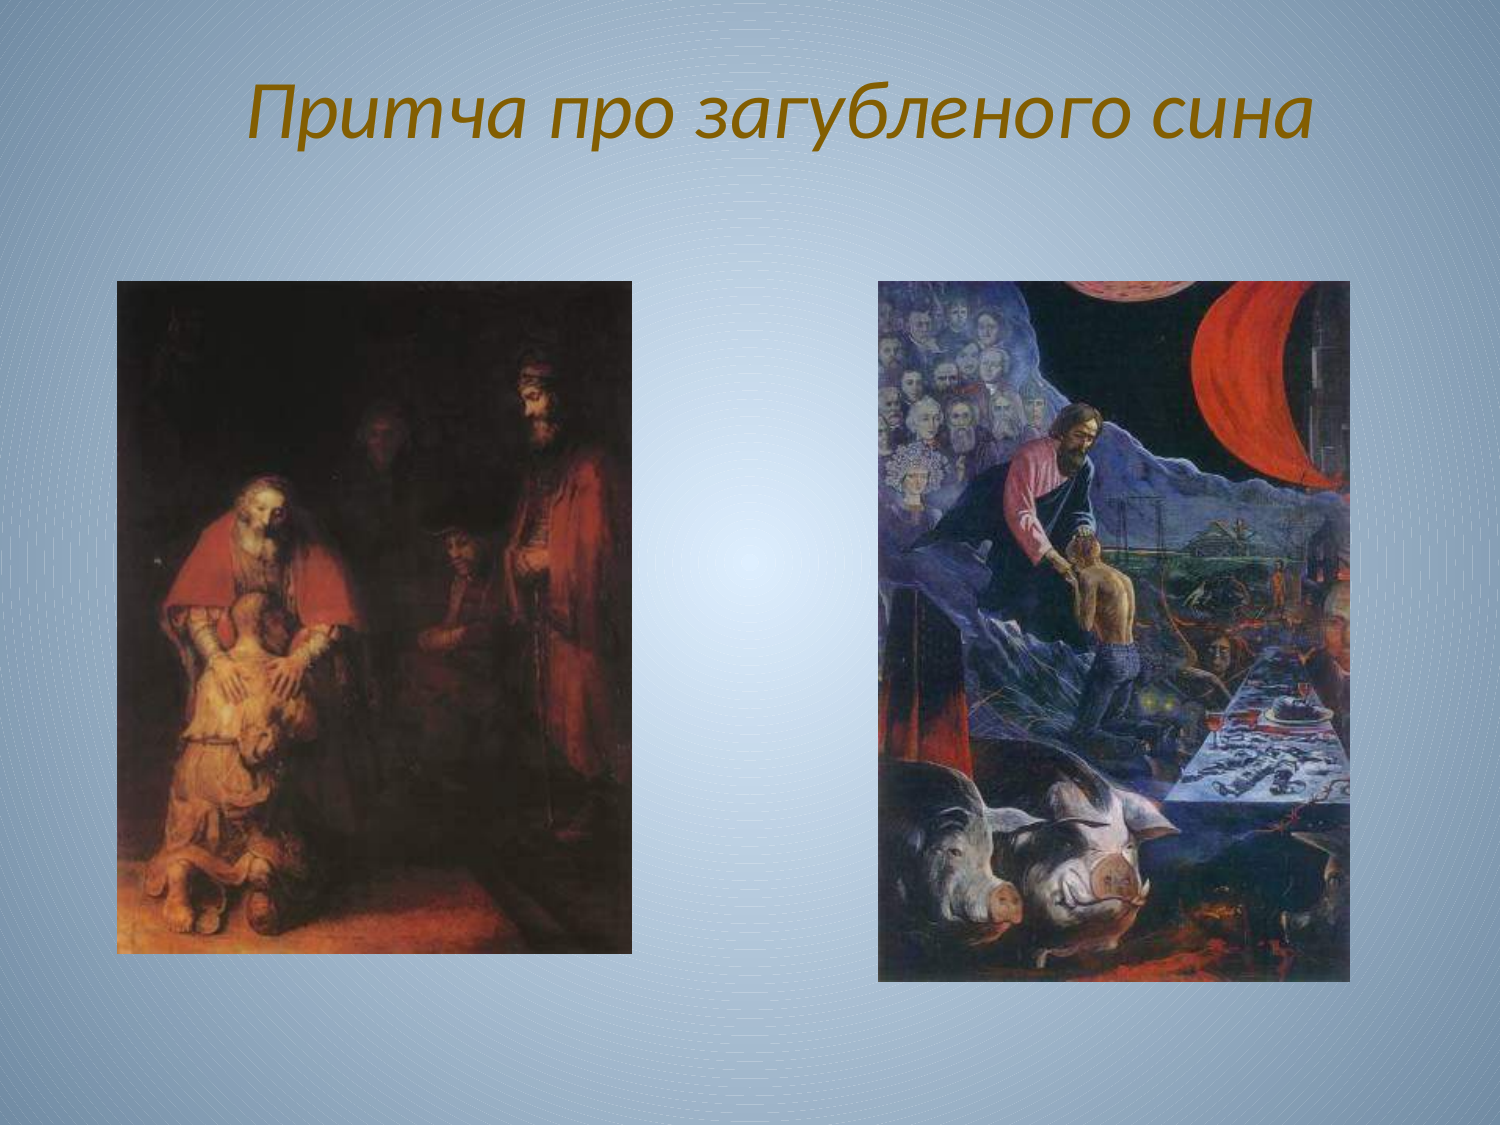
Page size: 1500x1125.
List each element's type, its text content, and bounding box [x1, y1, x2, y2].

picture [116, 281, 632, 954]
title Притча про загубленого сина [128, 0, 1432, 211]
picture [878, 281, 1350, 982]
